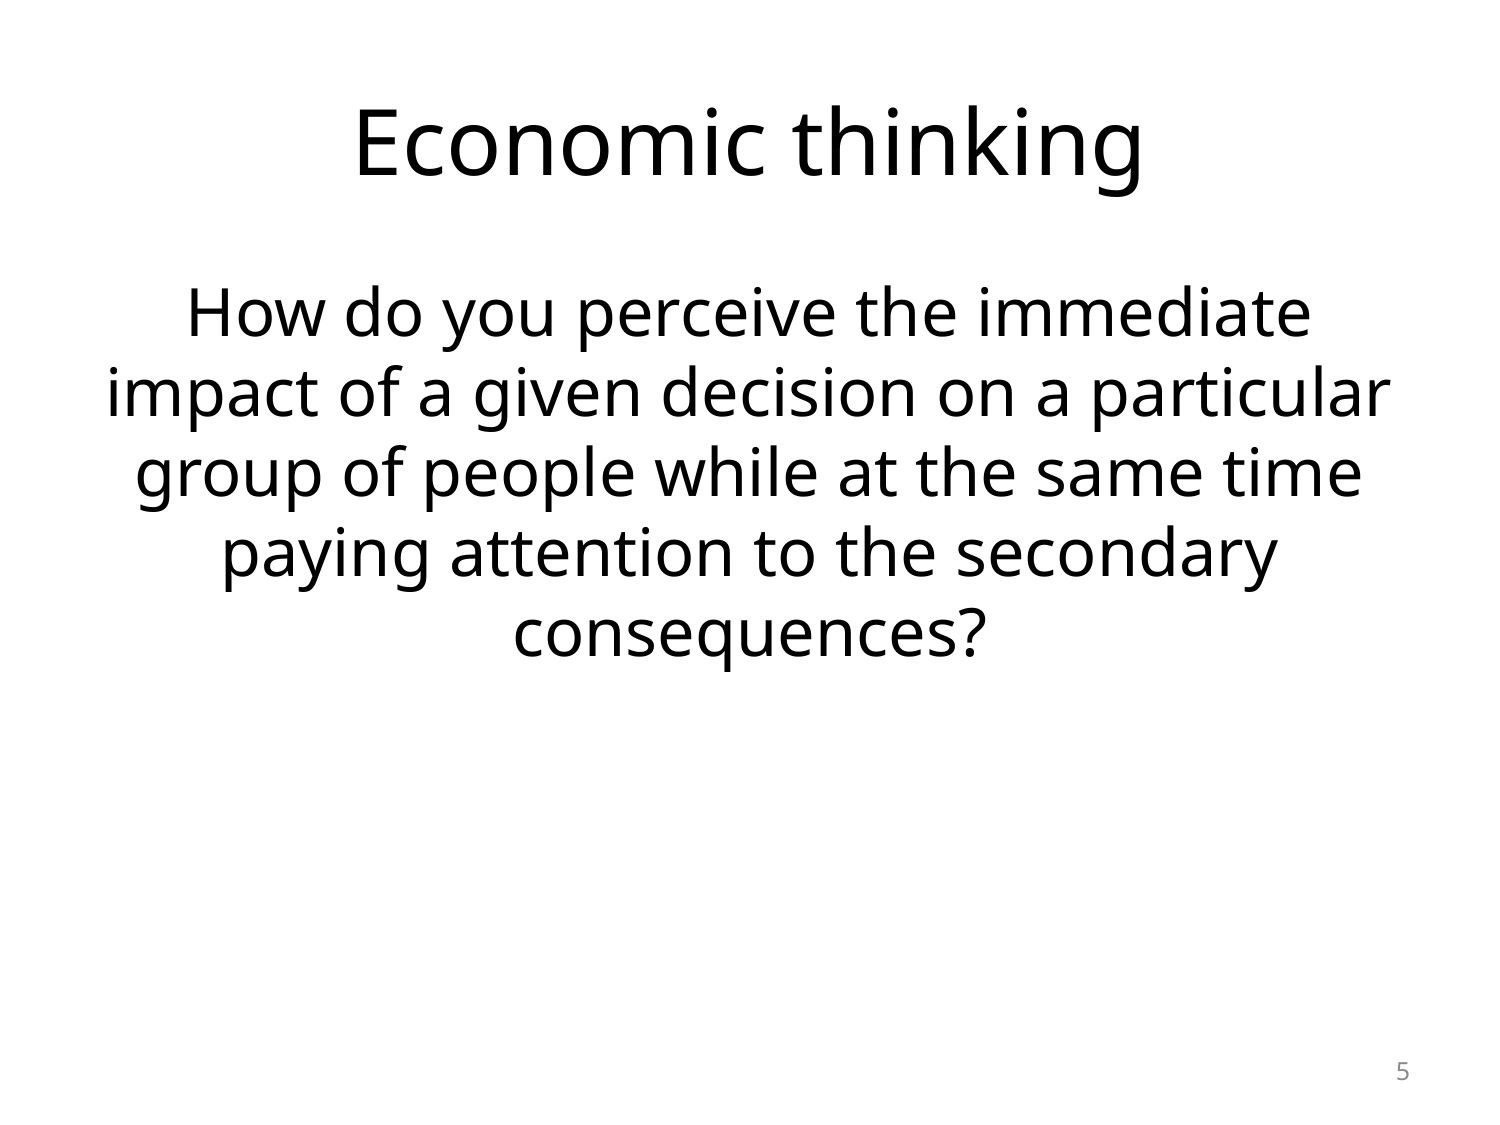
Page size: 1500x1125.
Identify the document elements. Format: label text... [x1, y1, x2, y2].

list How do you perceive the immediate impact of a given decision on a particular group of people while at the same time paying attention to the secondary consequences? [75, 262, 1425, 1005]
slide_number 5 [1074, 1042, 1425, 1103]
title Economic thinking [75, 45, 1425, 233]
